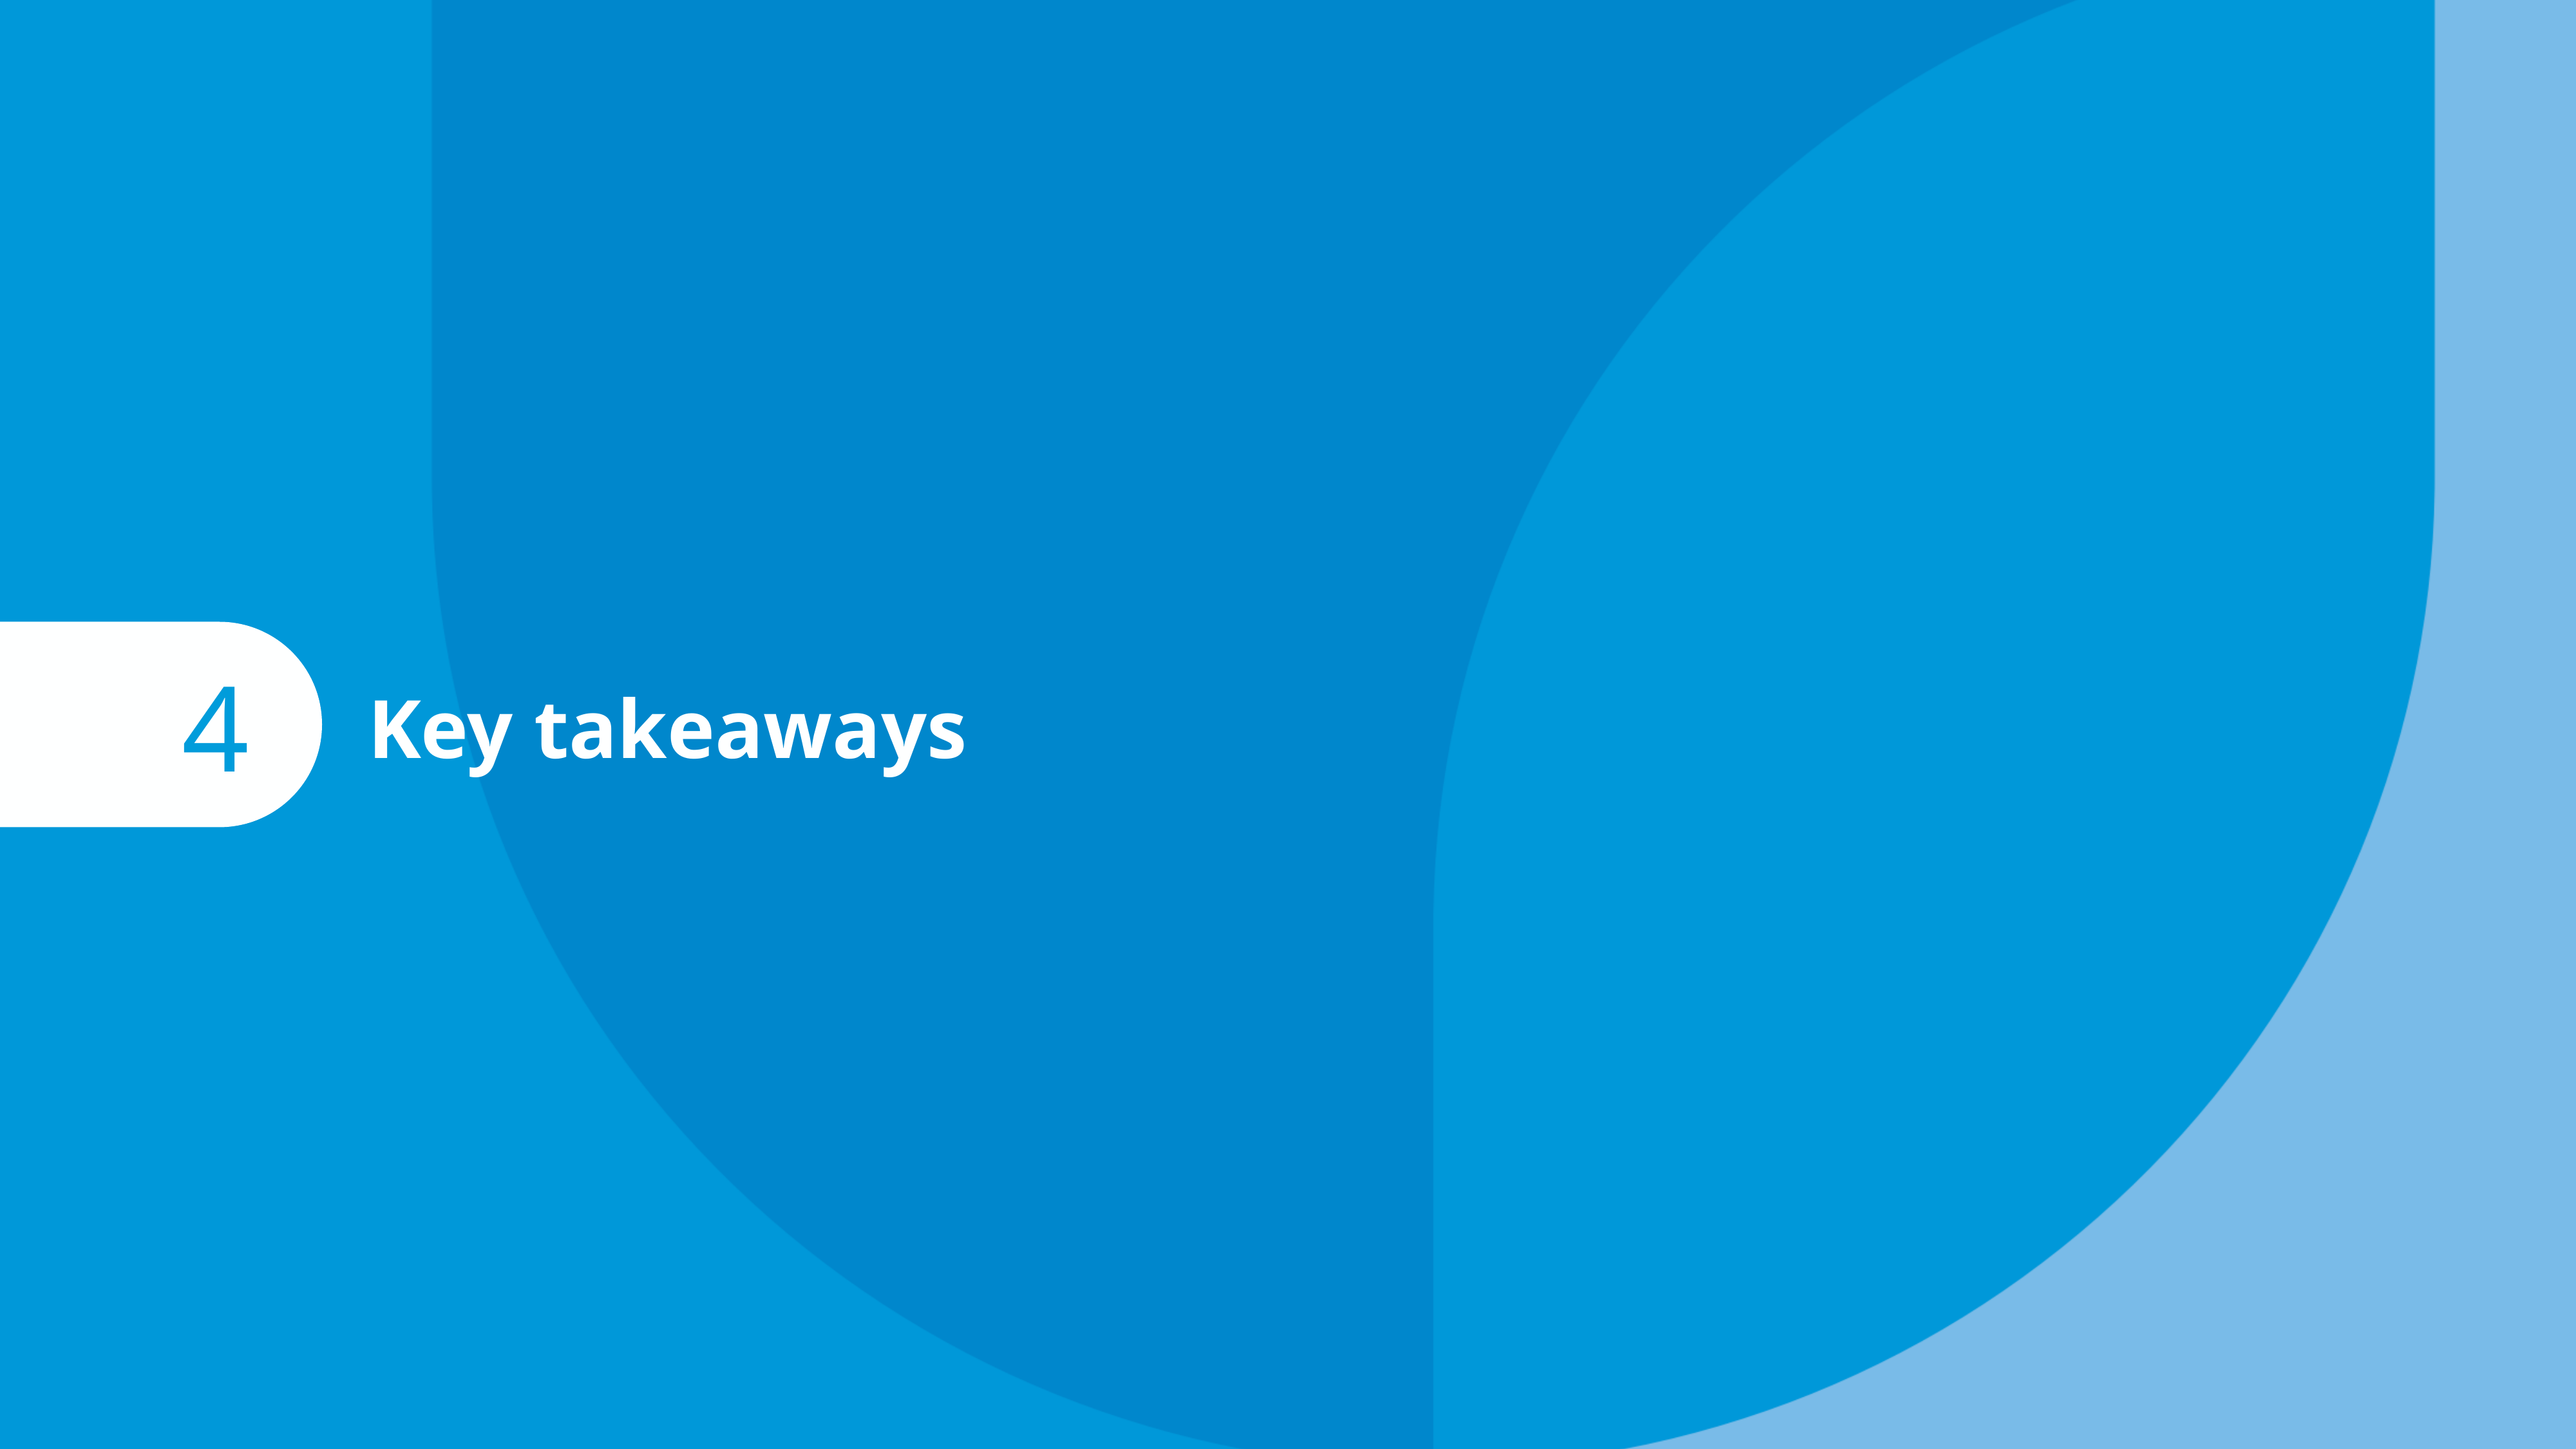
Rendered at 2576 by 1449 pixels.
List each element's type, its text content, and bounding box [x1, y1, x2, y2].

list 4 [3, 652, 250, 797]
list Key takeaways [368, 677, 1345, 775]
